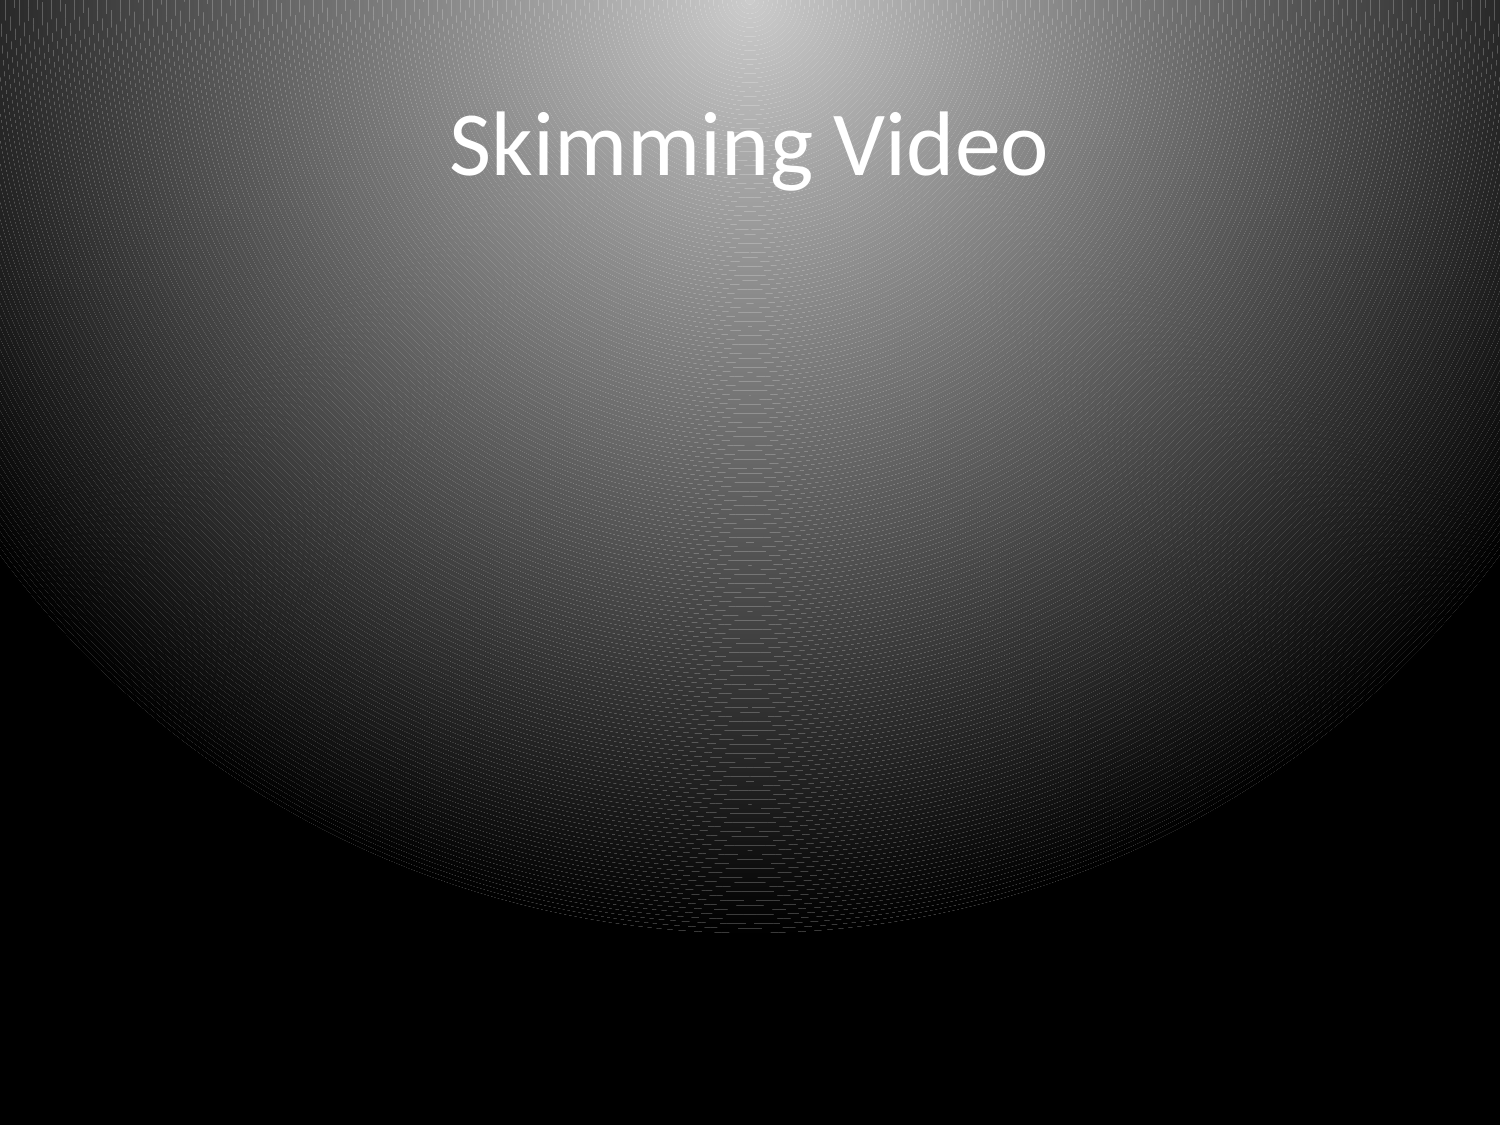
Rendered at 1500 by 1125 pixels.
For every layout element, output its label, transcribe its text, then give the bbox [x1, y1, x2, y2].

title Skimming Video [75, 45, 1425, 233]
